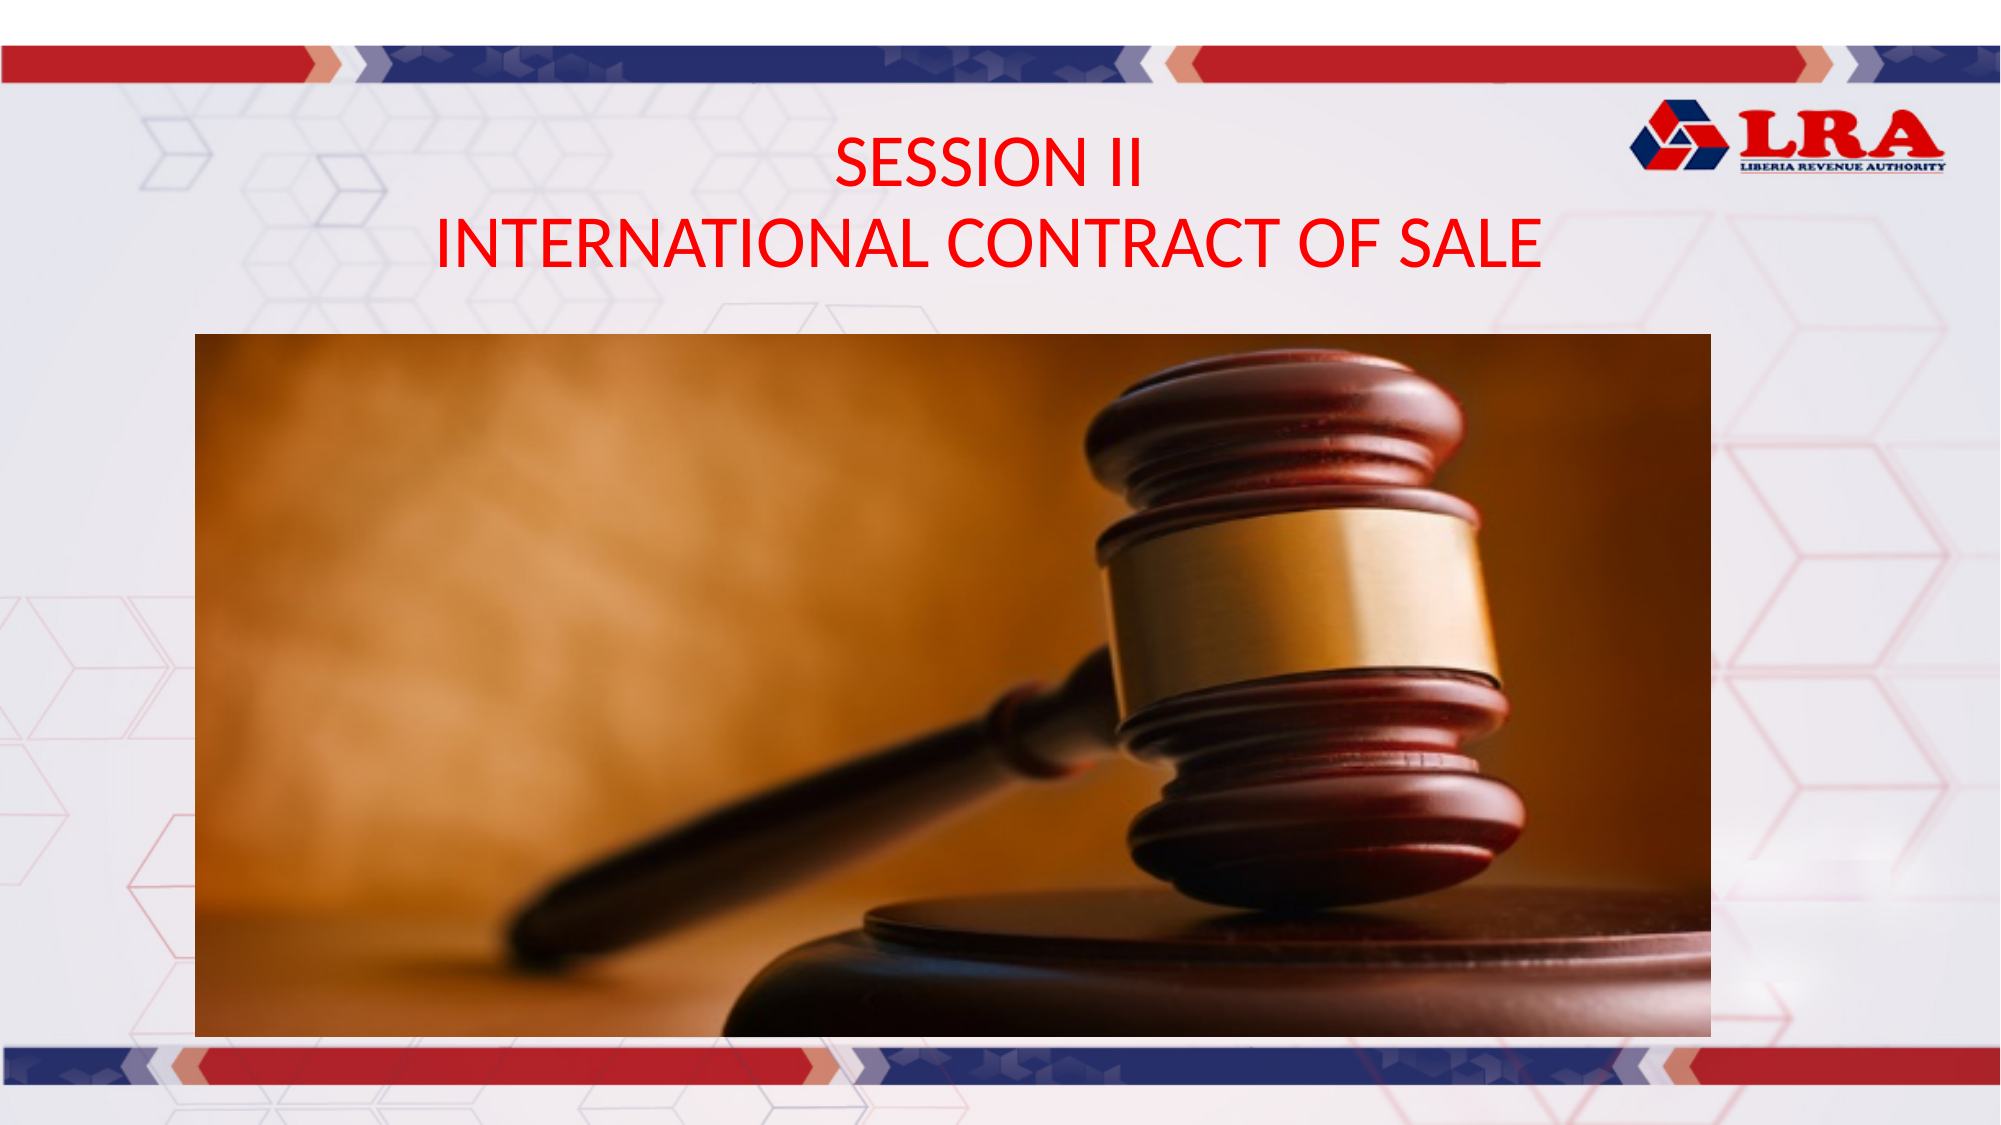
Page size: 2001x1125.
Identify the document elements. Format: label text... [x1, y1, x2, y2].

picture [0, 0, 2001, 1125]
list SESSION II INTERNATIONAL CONTRACT OF SALE [117, 113, 1863, 1060]
